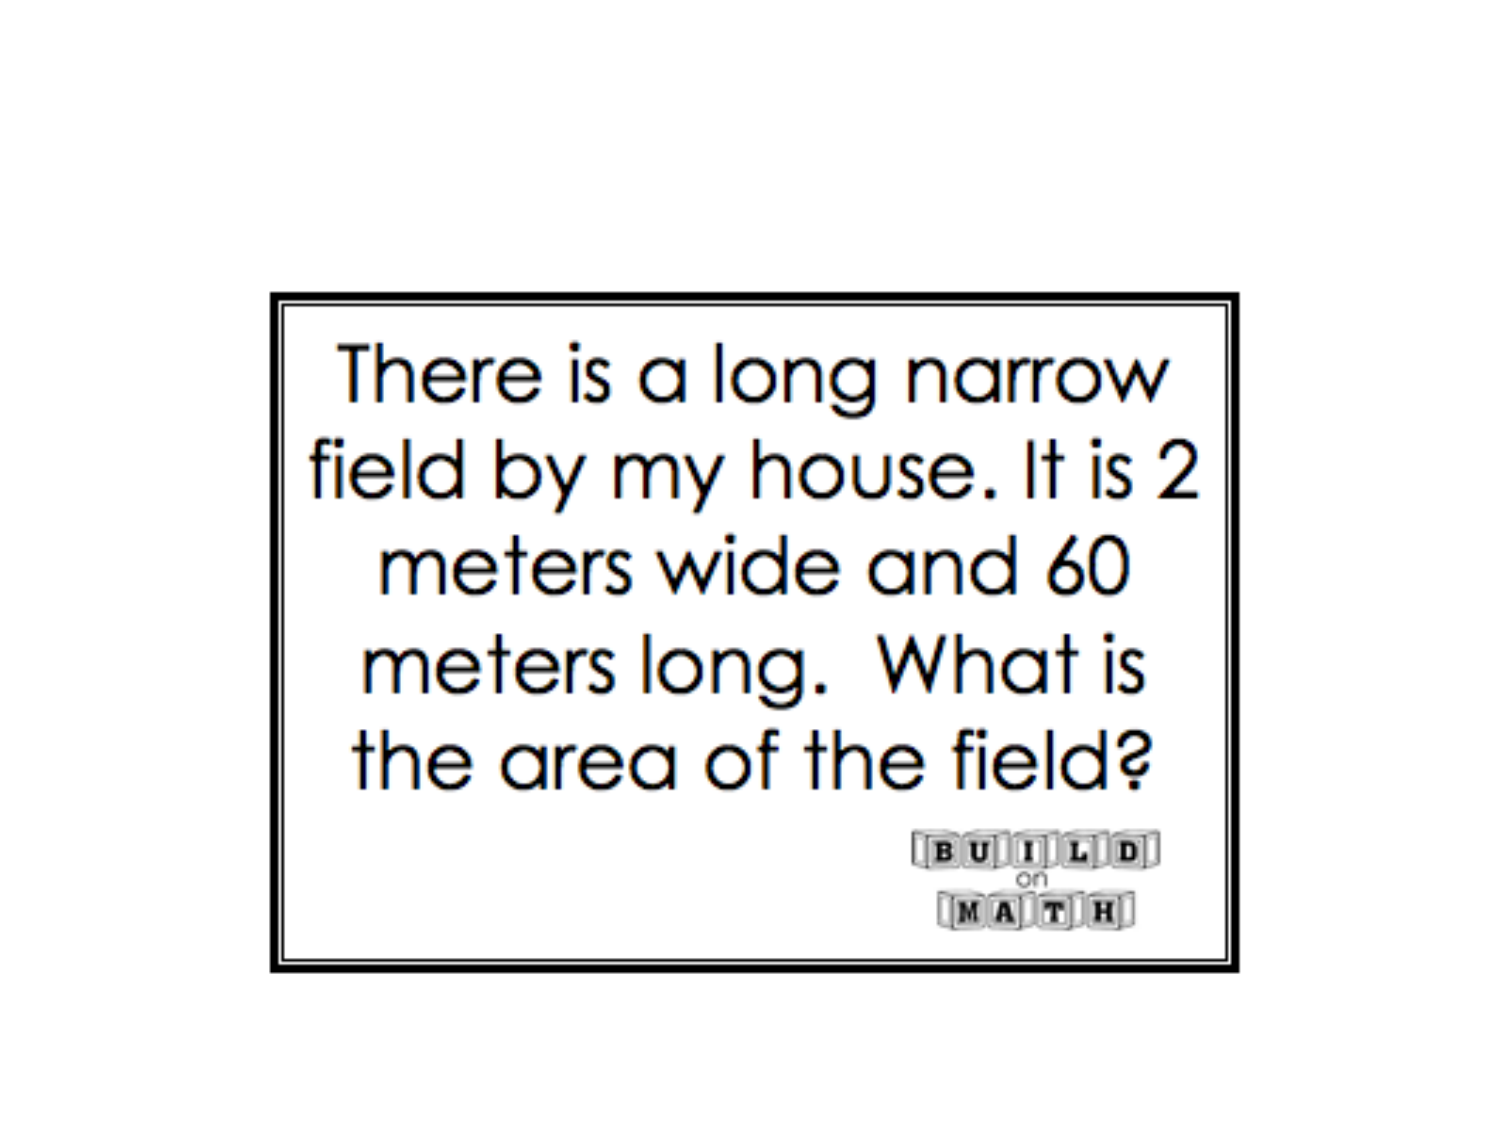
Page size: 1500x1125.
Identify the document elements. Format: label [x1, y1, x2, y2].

list [74, 262, 1426, 1006]
